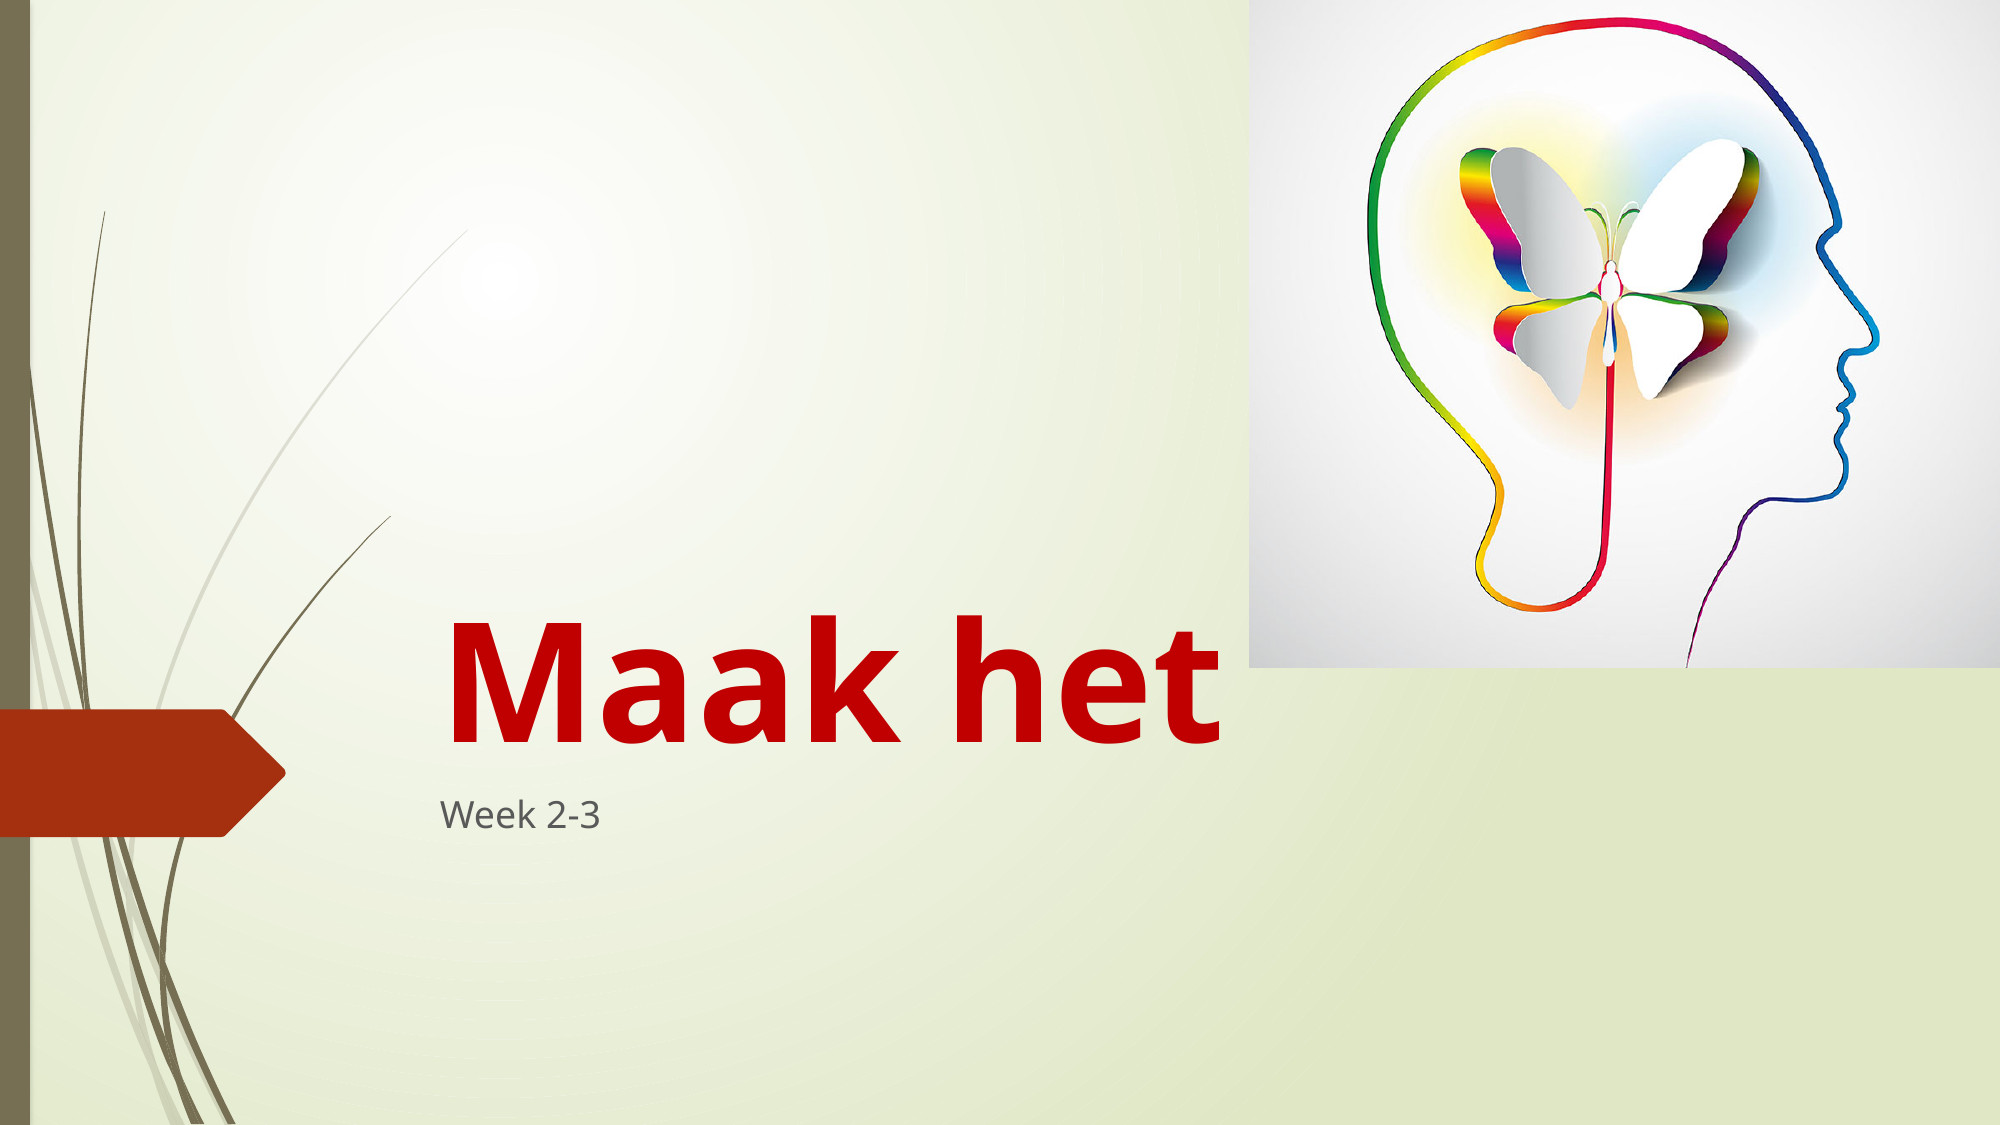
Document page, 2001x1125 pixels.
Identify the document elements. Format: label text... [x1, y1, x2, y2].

picture [1248, 0, 2000, 668]
subtitle Week 2-3 [424, 783, 1888, 969]
title Maak het [424, 412, 1888, 783]
